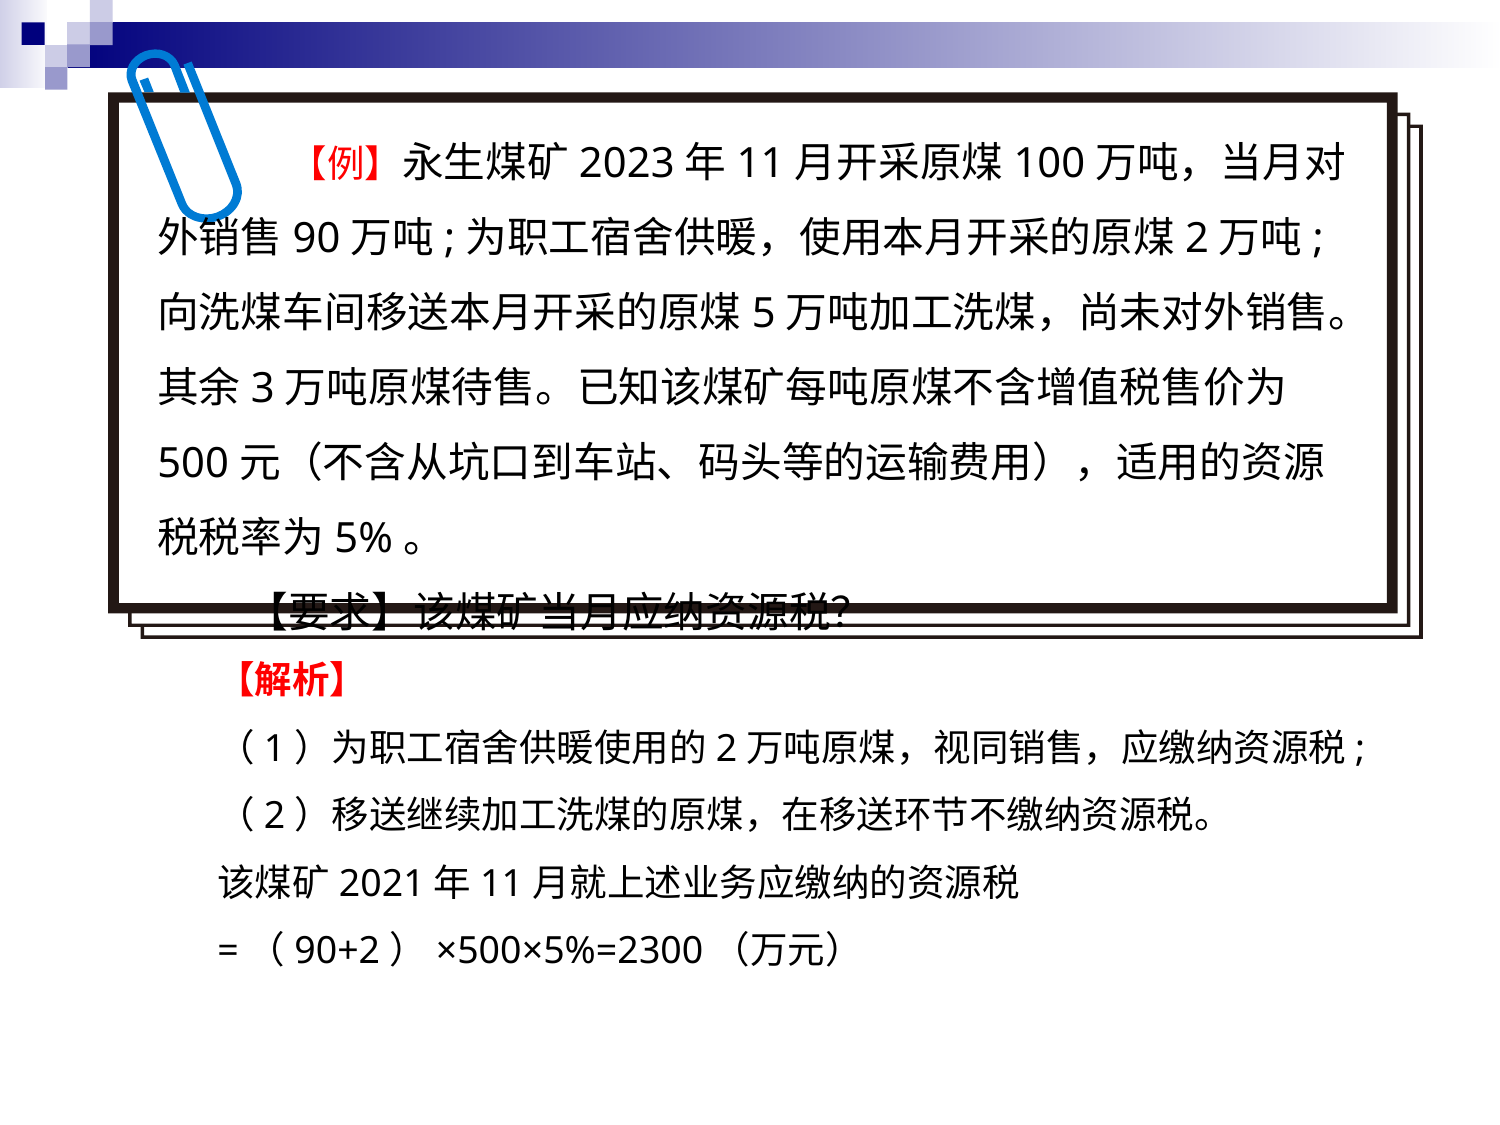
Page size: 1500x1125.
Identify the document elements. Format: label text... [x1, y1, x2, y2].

text_box 【解析】 （1）为职工宿舍供暖使用的2万吨原煤，视同销售，应缴纳资源税; （2）移送继续加工洗煤的原煤，在移送环节不缴纳资源税。 该煤矿2021年11月就上述业务应缴纳的资源税 =（90+2）×500×5%=2300（万元） [113, 626, 1454, 979]
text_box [108, 49, 1425, 639]
